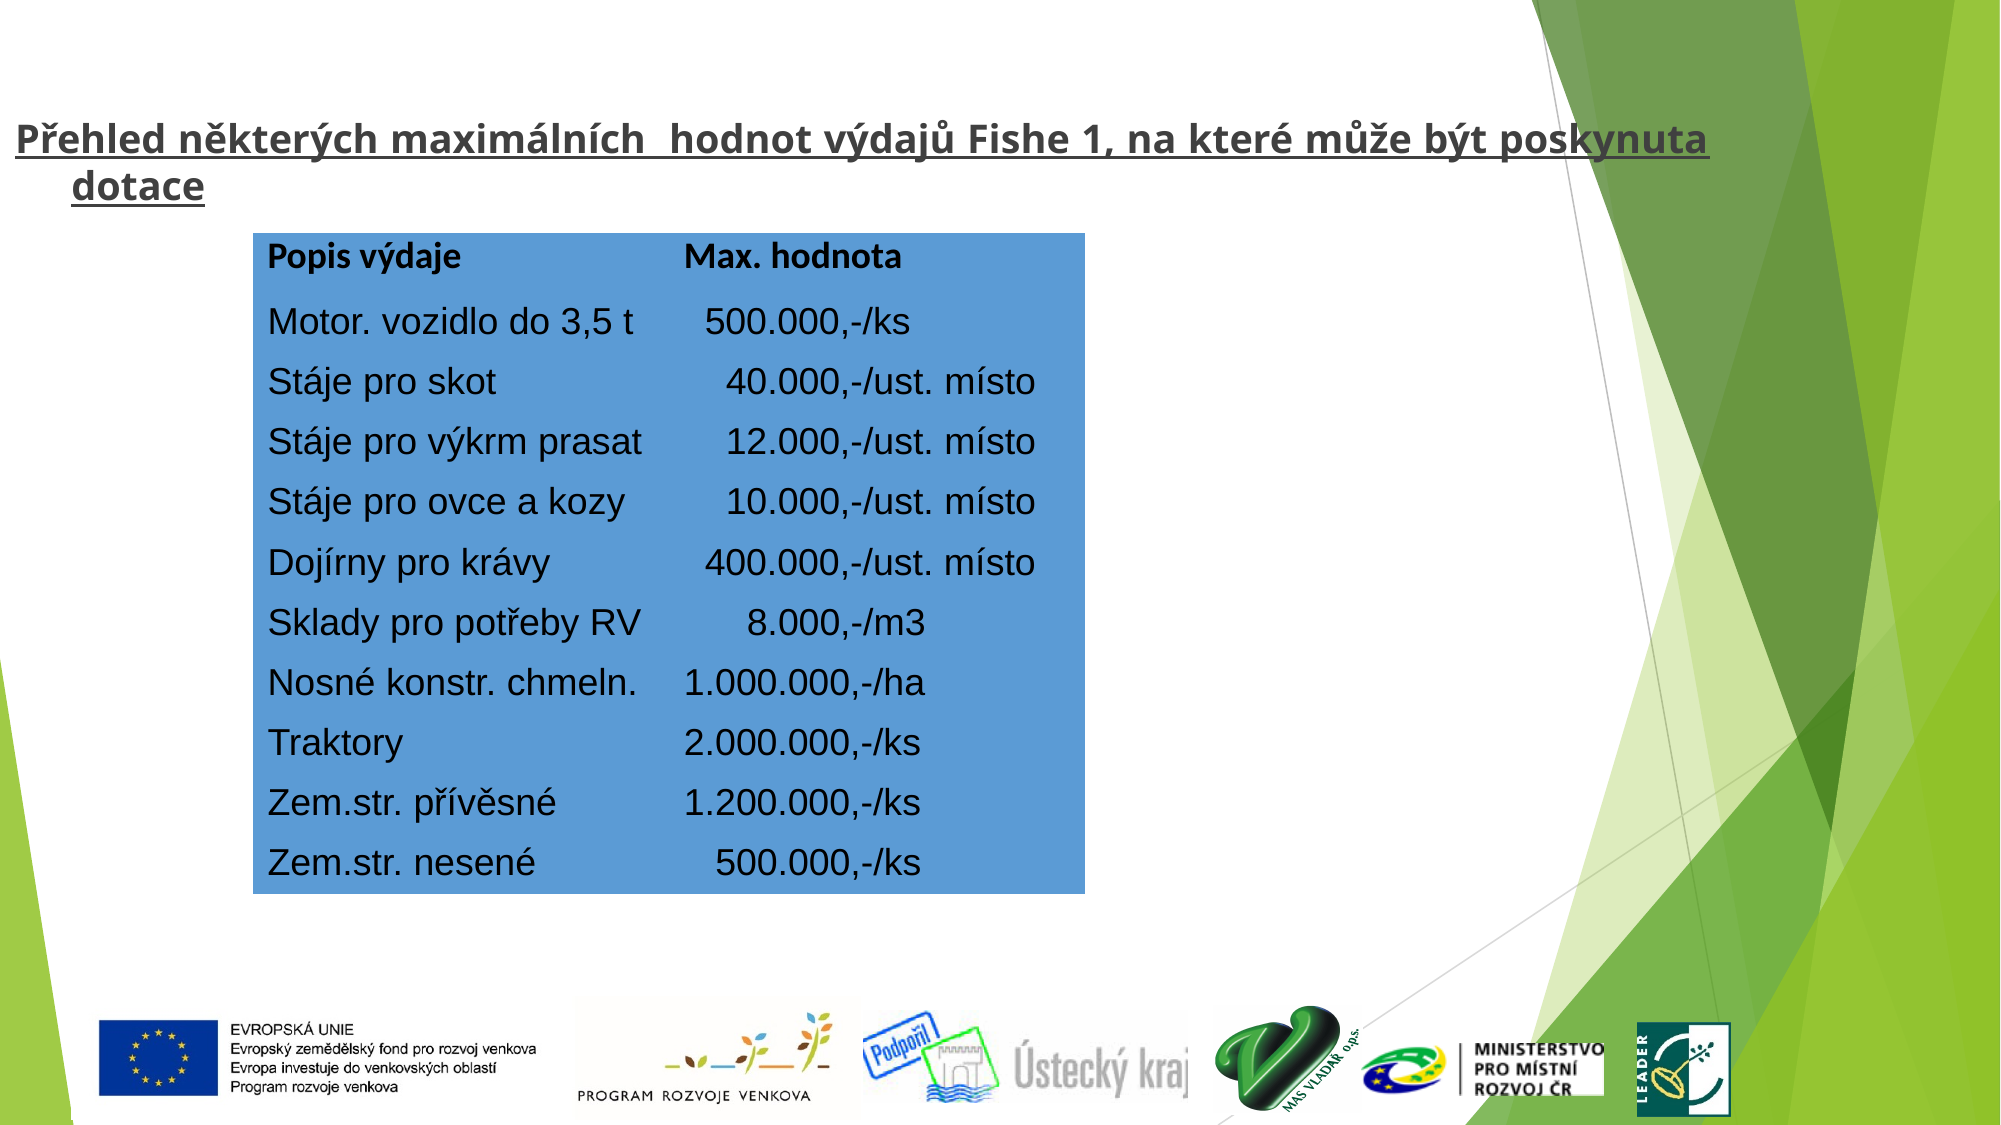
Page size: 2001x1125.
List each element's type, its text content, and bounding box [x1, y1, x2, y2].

table_cell Stáje pro výkrm prasat [253, 413, 669, 473]
table_cell Motor. vozidlo do 3,5 t [253, 293, 669, 353]
table_cell 500.000,-/ks [669, 293, 1085, 353]
table_cell 12.000,-/ust. místo [669, 413, 1085, 473]
table_cell Zem.str. přívěsné [253, 774, 669, 834]
table_cell 1.200.000,-/ks [669, 774, 1085, 834]
table_header Max. hodnota [669, 233, 1085, 293]
table_cell 400.000,-/ust. místo [669, 533, 1085, 593]
table_cell 1.000.000,-/ha [669, 654, 1085, 714]
table_cell Stáje pro ovce a kozy [253, 473, 669, 533]
table_cell 40.000,-/ust. místo [669, 353, 1085, 413]
text_box Přehled některých maximálních hodnot výdajů Fishe 1, na které může být poskynuta dotace [0, 106, 1725, 922]
table_cell 500.000,-/ks [669, 834, 1085, 894]
table_cell 2.000.000,-/ks [669, 714, 1085, 774]
table_cell Traktory [253, 714, 669, 774]
table_cell Nosné konstr. chmeln. [253, 654, 669, 714]
table_cell 10.000,-/ust. místo [669, 473, 1085, 533]
table_cell 8.000,-/m3 [669, 593, 1085, 654]
table_header Popis výdaje [253, 233, 669, 293]
table_cell Sklady pro potřeby RV [253, 593, 669, 654]
table_cell Stáje pro skot [253, 353, 669, 413]
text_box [71, 995, 1732, 1120]
table_cell Zem.str. nesené [253, 834, 669, 894]
text_box [0, 67, 1726, 276]
table_cell Dojírny pro krávy [253, 533, 669, 593]
